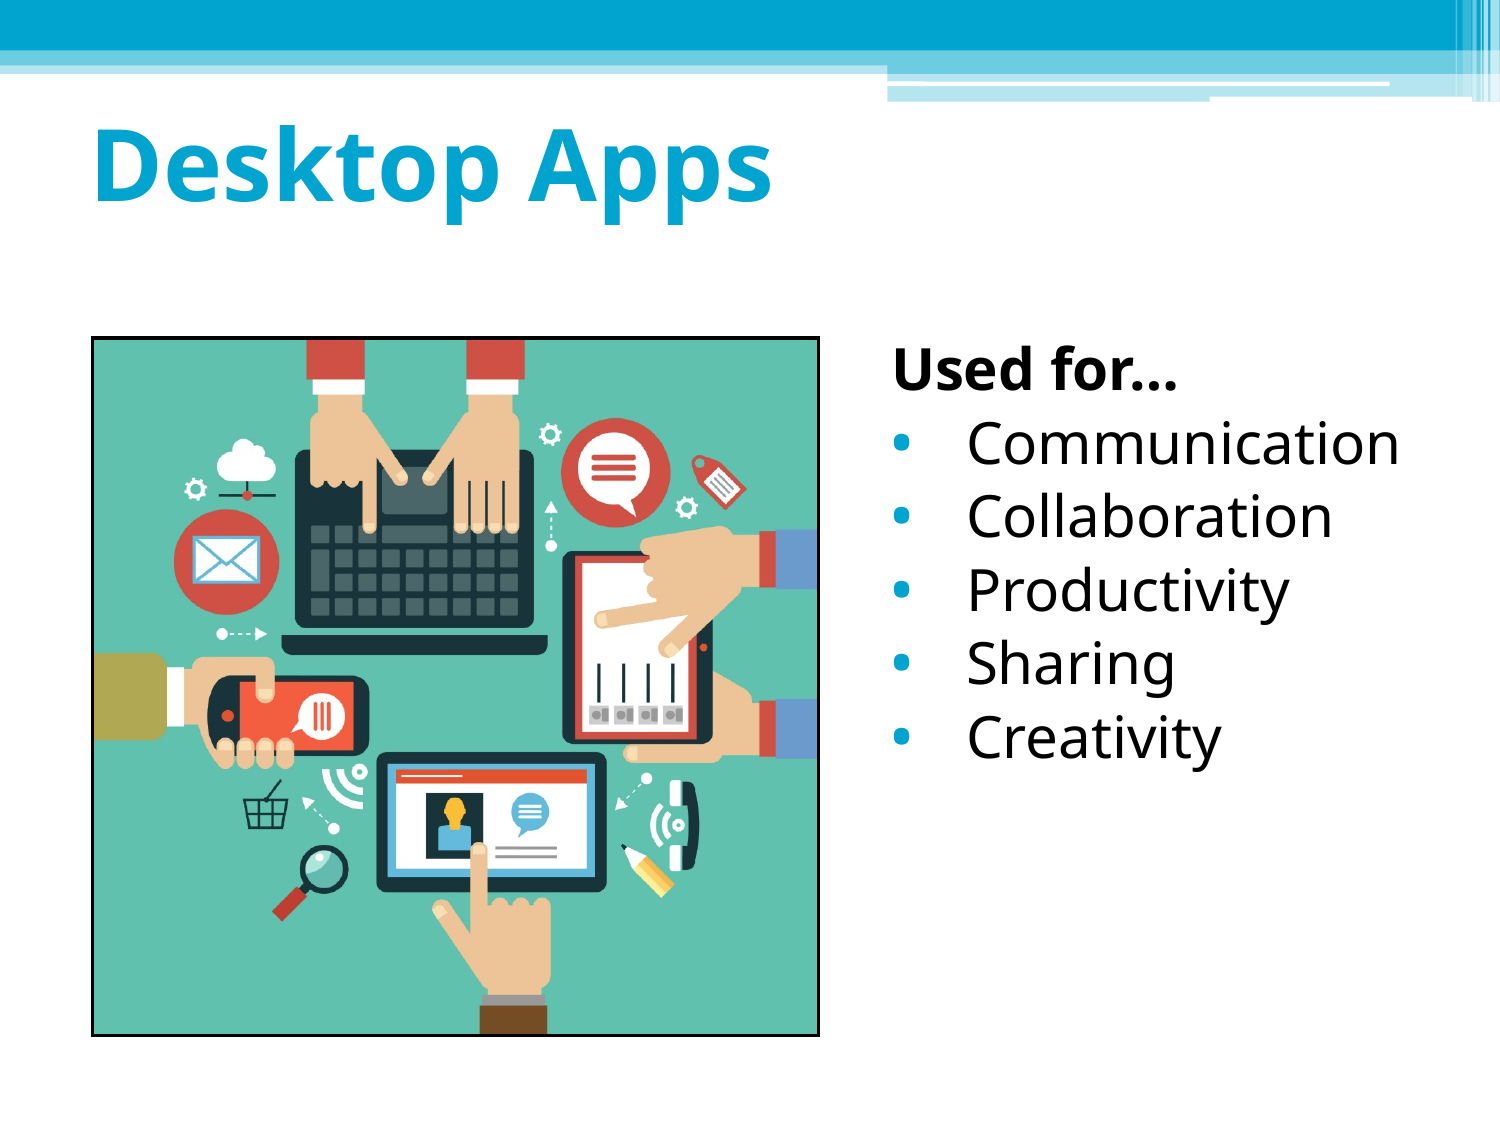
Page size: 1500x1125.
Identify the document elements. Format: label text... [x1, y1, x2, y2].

list Used for… Communication Collaboration Productivity Sharing Creativity [868, 324, 1488, 1034]
title Desktop Apps [75, 75, 1418, 248]
picture [93, 339, 817, 1034]
